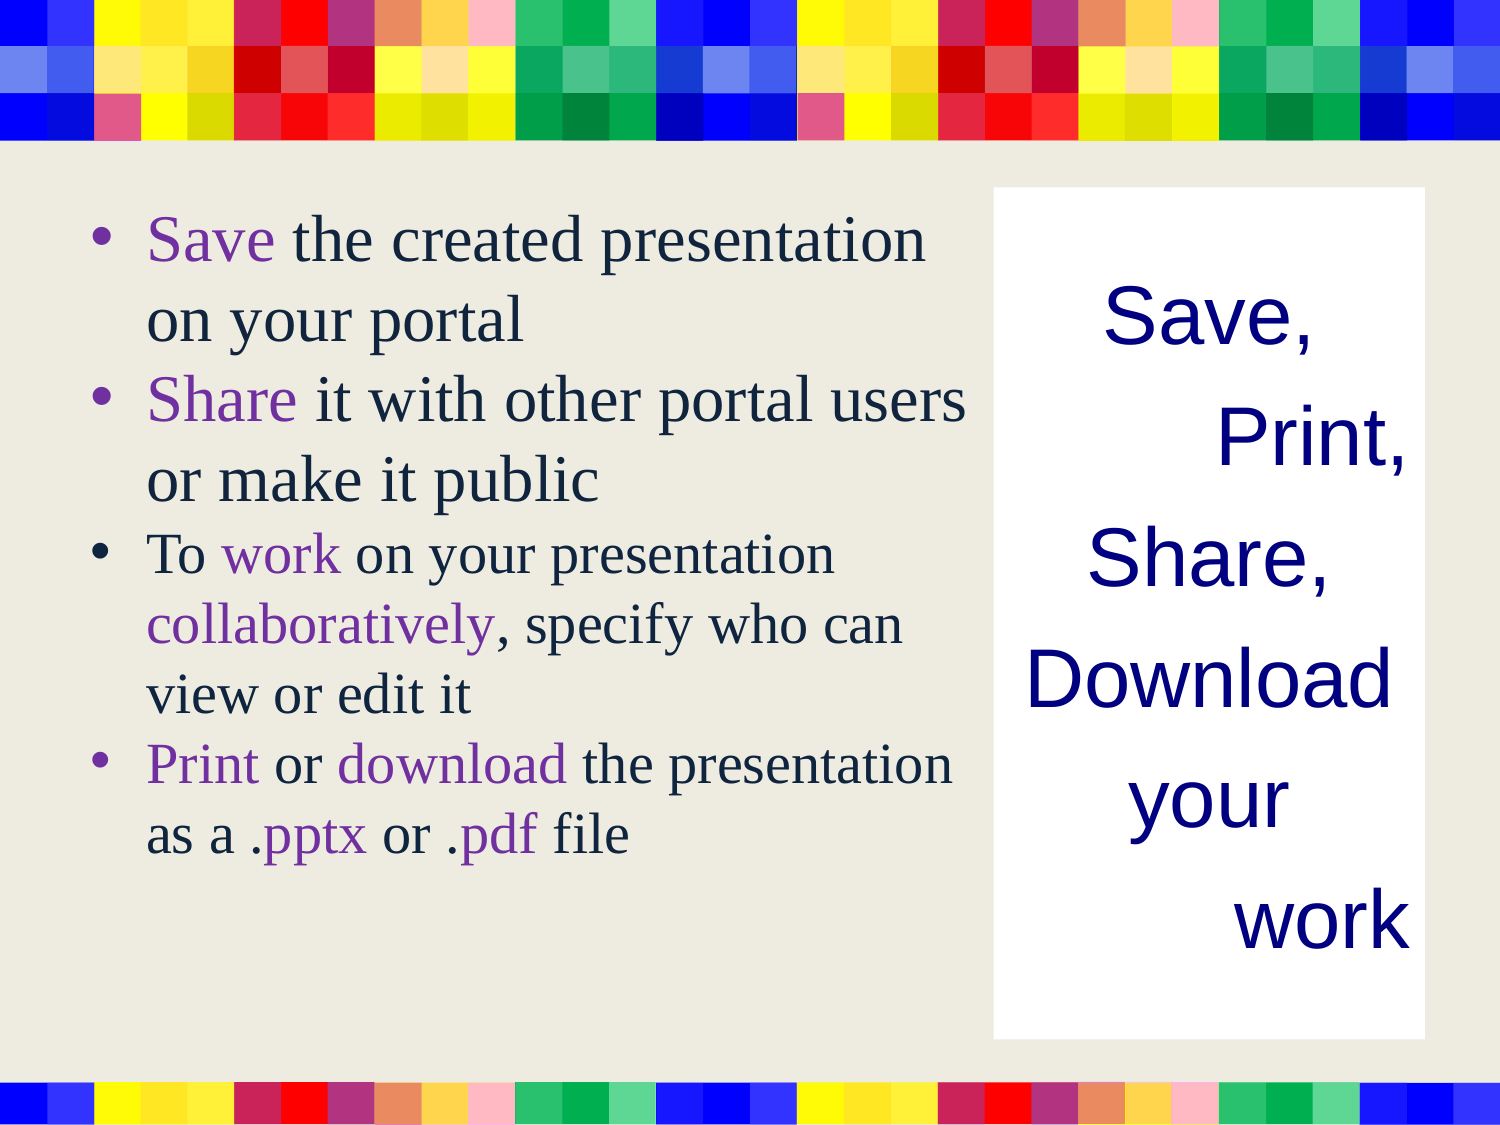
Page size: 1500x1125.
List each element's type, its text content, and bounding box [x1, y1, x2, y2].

title Save, Print, Share, Download your work [994, 187, 1425, 1040]
list Save the created presentation on your portal Share it with other portal users or make it public To work on your presentation collaboratively, specify who can view or edit it Print or download the presentation as a .pptx or .pdf file [75, 187, 994, 1088]
